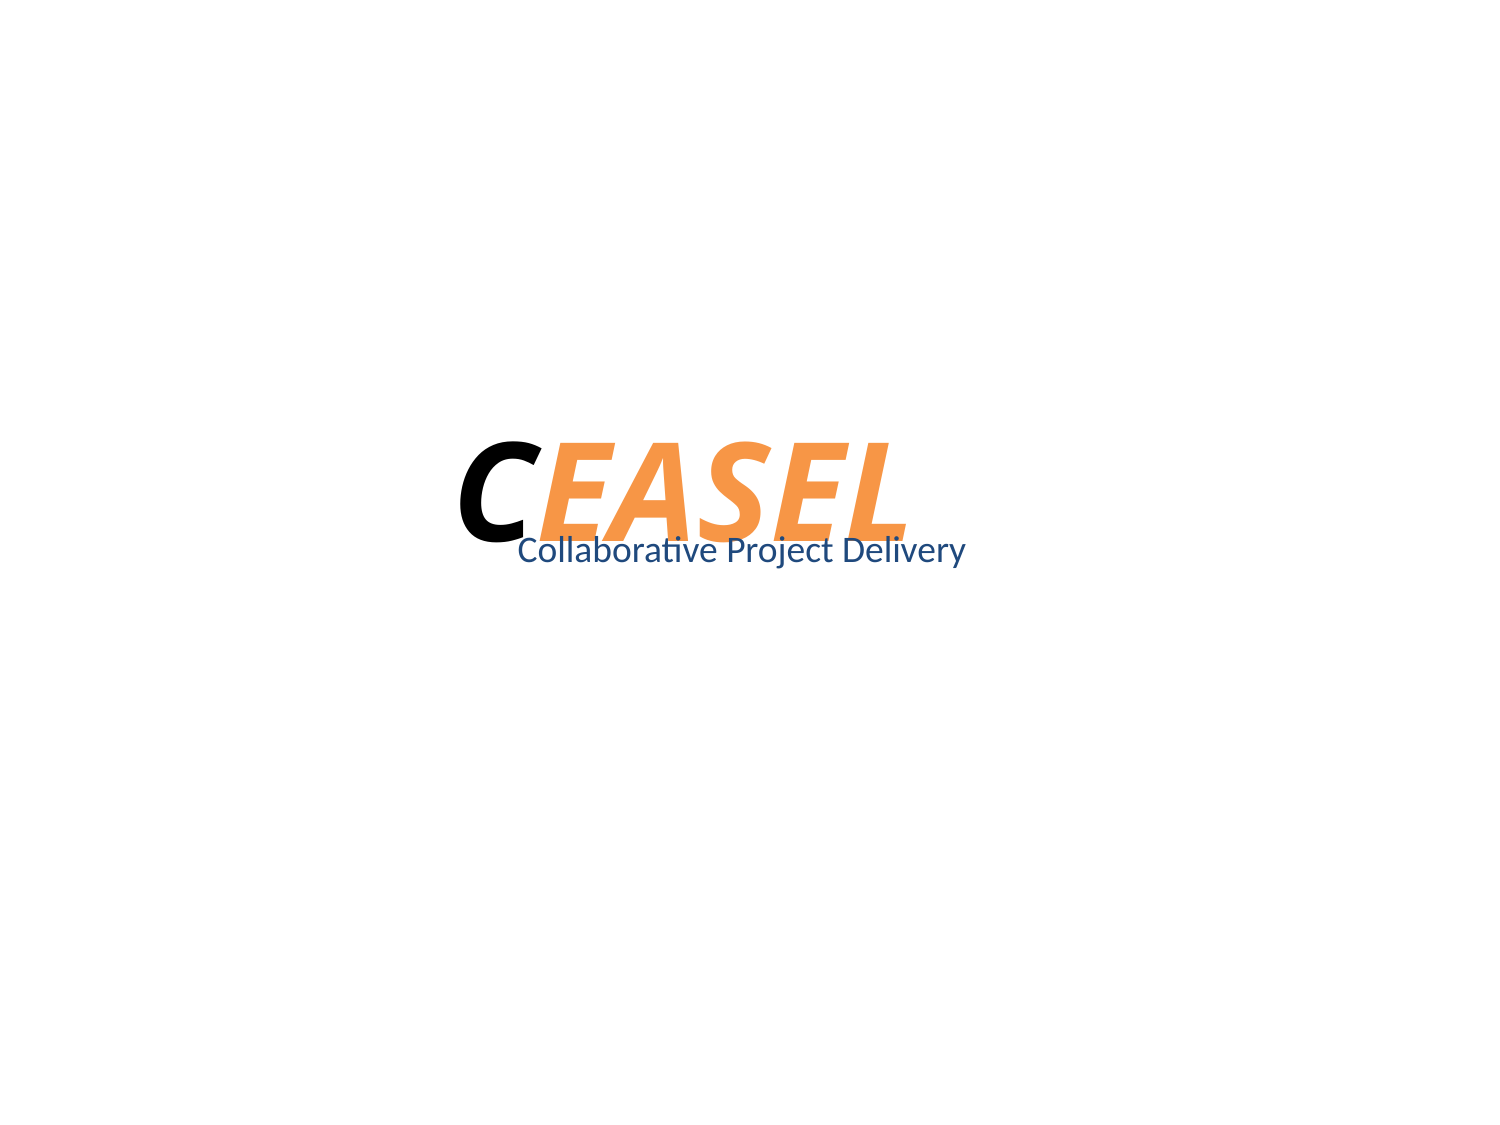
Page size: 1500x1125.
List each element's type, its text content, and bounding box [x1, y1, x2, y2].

text_box Collaborative Project Delivery [503, 517, 982, 578]
text_box CEASEL [437, 396, 1200, 576]
